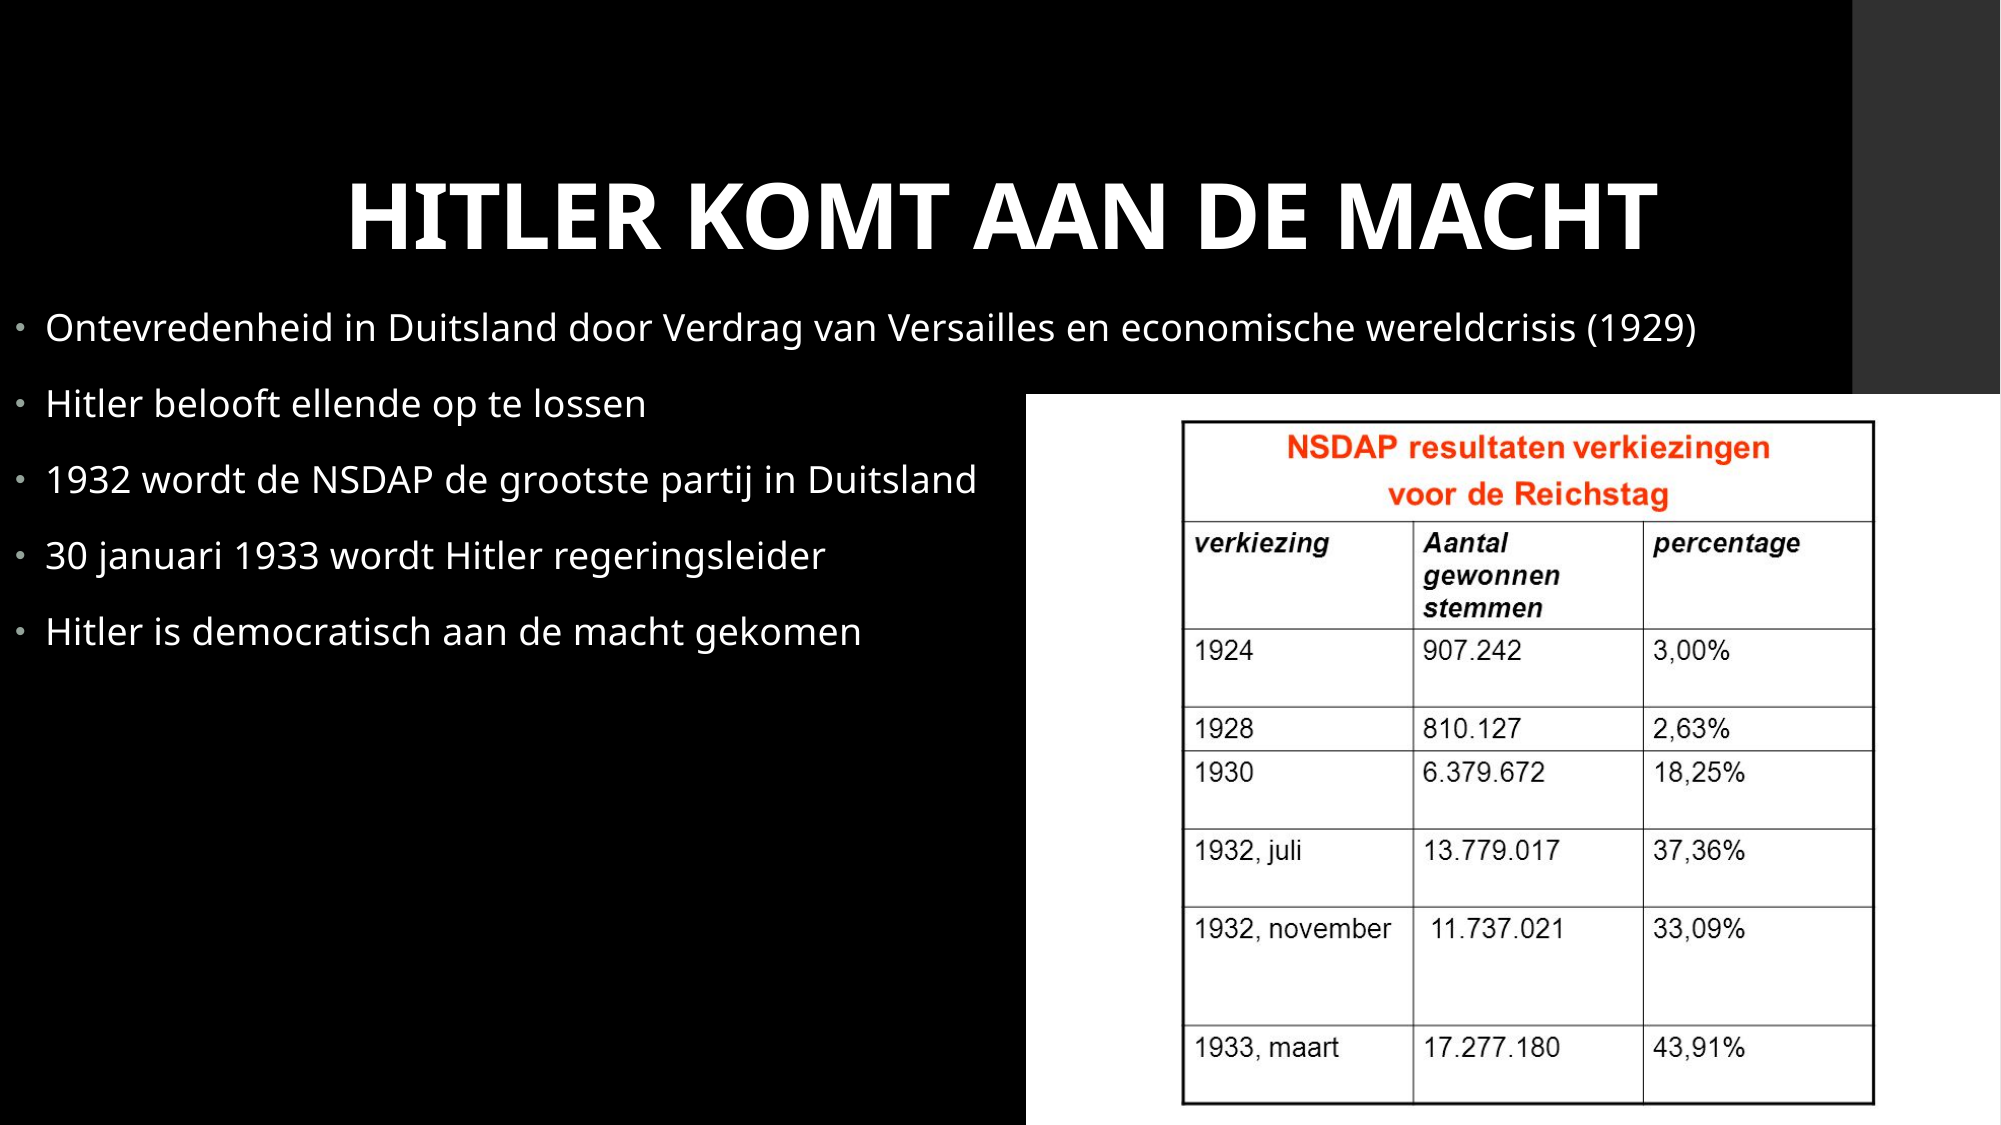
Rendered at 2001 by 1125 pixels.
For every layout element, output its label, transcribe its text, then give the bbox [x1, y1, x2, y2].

picture [1026, 394, 2000, 1125]
list Ontevredenheid in Duitsland door Verdrag van Versailles en economische wereldcrisis (1929) Hitler belooft ellende op te lossen 1932 wordt de NSDAP de grootste partij in Duitsland 30 januari 1933 wordt Hitler regeringsleider Hitler is democratisch aan de macht gekomen [0, 299, 2000, 1014]
title HITLER KOMT AAN DE MACHT [206, 60, 1797, 278]
